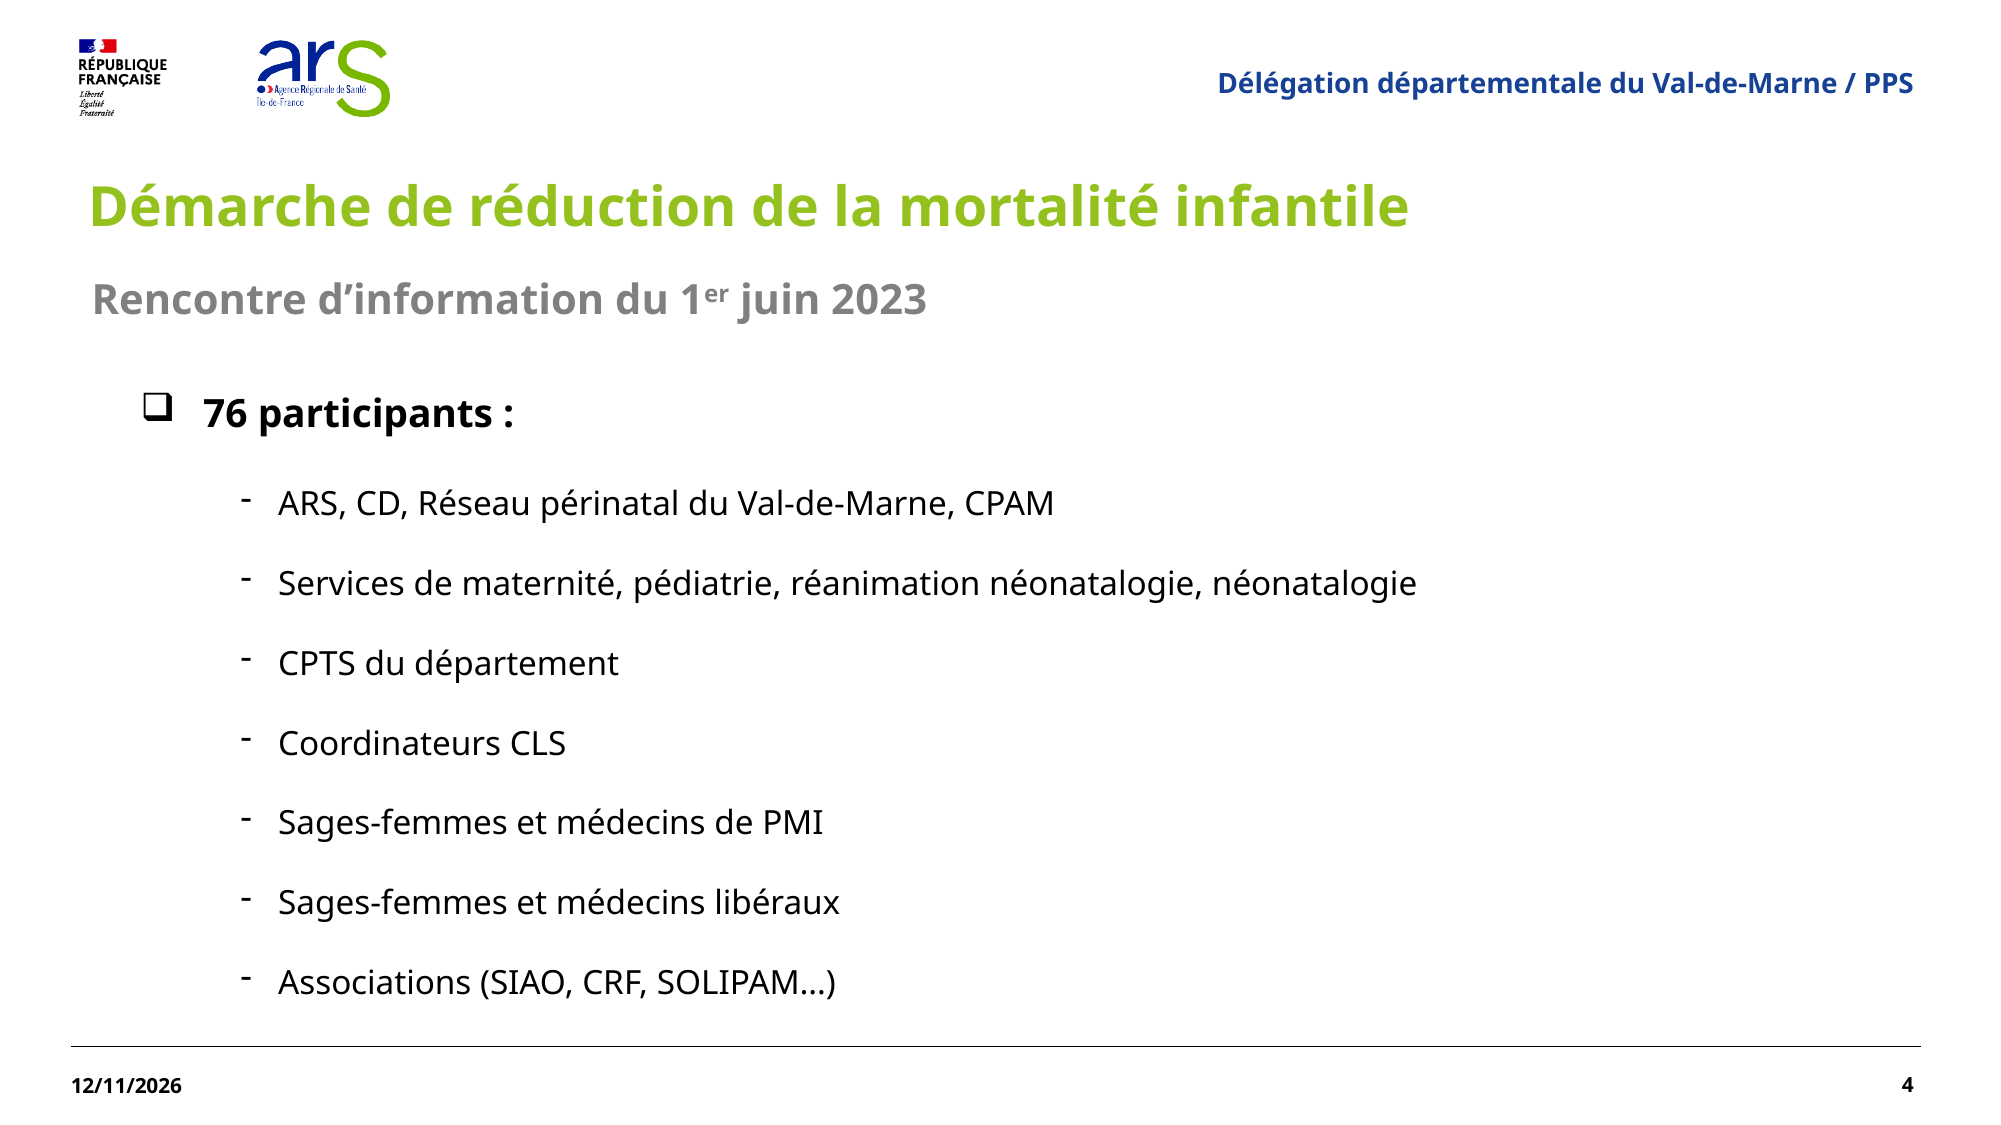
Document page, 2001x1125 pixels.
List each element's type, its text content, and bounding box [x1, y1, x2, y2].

picture [63, 23, 182, 142]
text_box 76 participants : ARS, CD, Réseau périnatal du Val-de-Marne, CPAM Services de maternité, pédiatrie, réanimation néonatalogie, néonatalogie CPTS du département Coordinateurs CLS Sages-femmes et médecins de PMI Sages-femmes et médecins libéraux Associations (SIAO, CRF, SOLIPAM…) [125, 381, 1859, 1056]
slide_number 4 [1618, 1046, 1914, 1125]
footer Délégation départementale du Val-de-Marne / PPS [627, 42, 1914, 122]
picture [256, 40, 390, 117]
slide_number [70, 1049, 336, 1125]
list Rencontre d’information du 1er juin 2023 [70, 273, 1914, 327]
title Démarche de réduction de la mortalité infantile [70, 149, 1914, 268]
